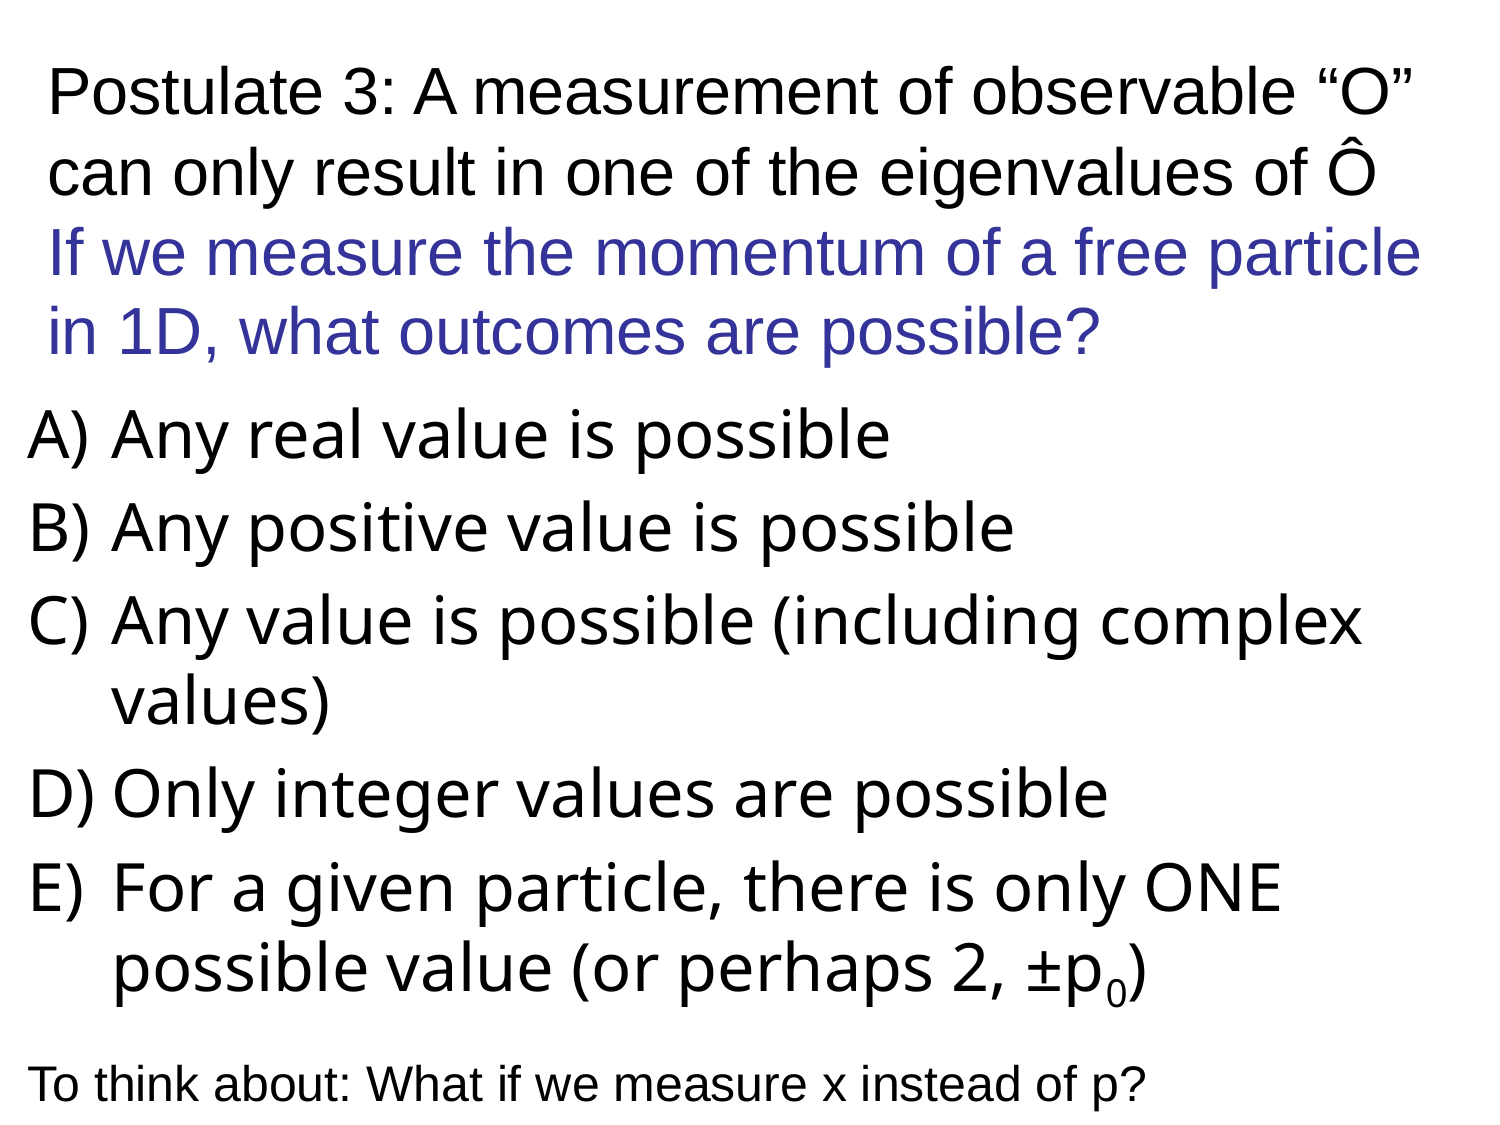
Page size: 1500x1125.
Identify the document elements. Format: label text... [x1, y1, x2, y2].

list Any real value is possible Any positive value is possible Any value is possible (including complex values) Only integer values are possible For a given particle, there is only ONE possible value (or perhaps 2, ±p0) [11, 383, 1442, 595]
text_box To think about: What if we measure x instead of p? [12, 1044, 1164, 1119]
title Postulate 3: A measurement of observable “O” can only result in one of the eigenvalues of Ô If we measure the momentum of a free particle in 1D, what outcomes are possible? [32, 40, 1468, 406]
